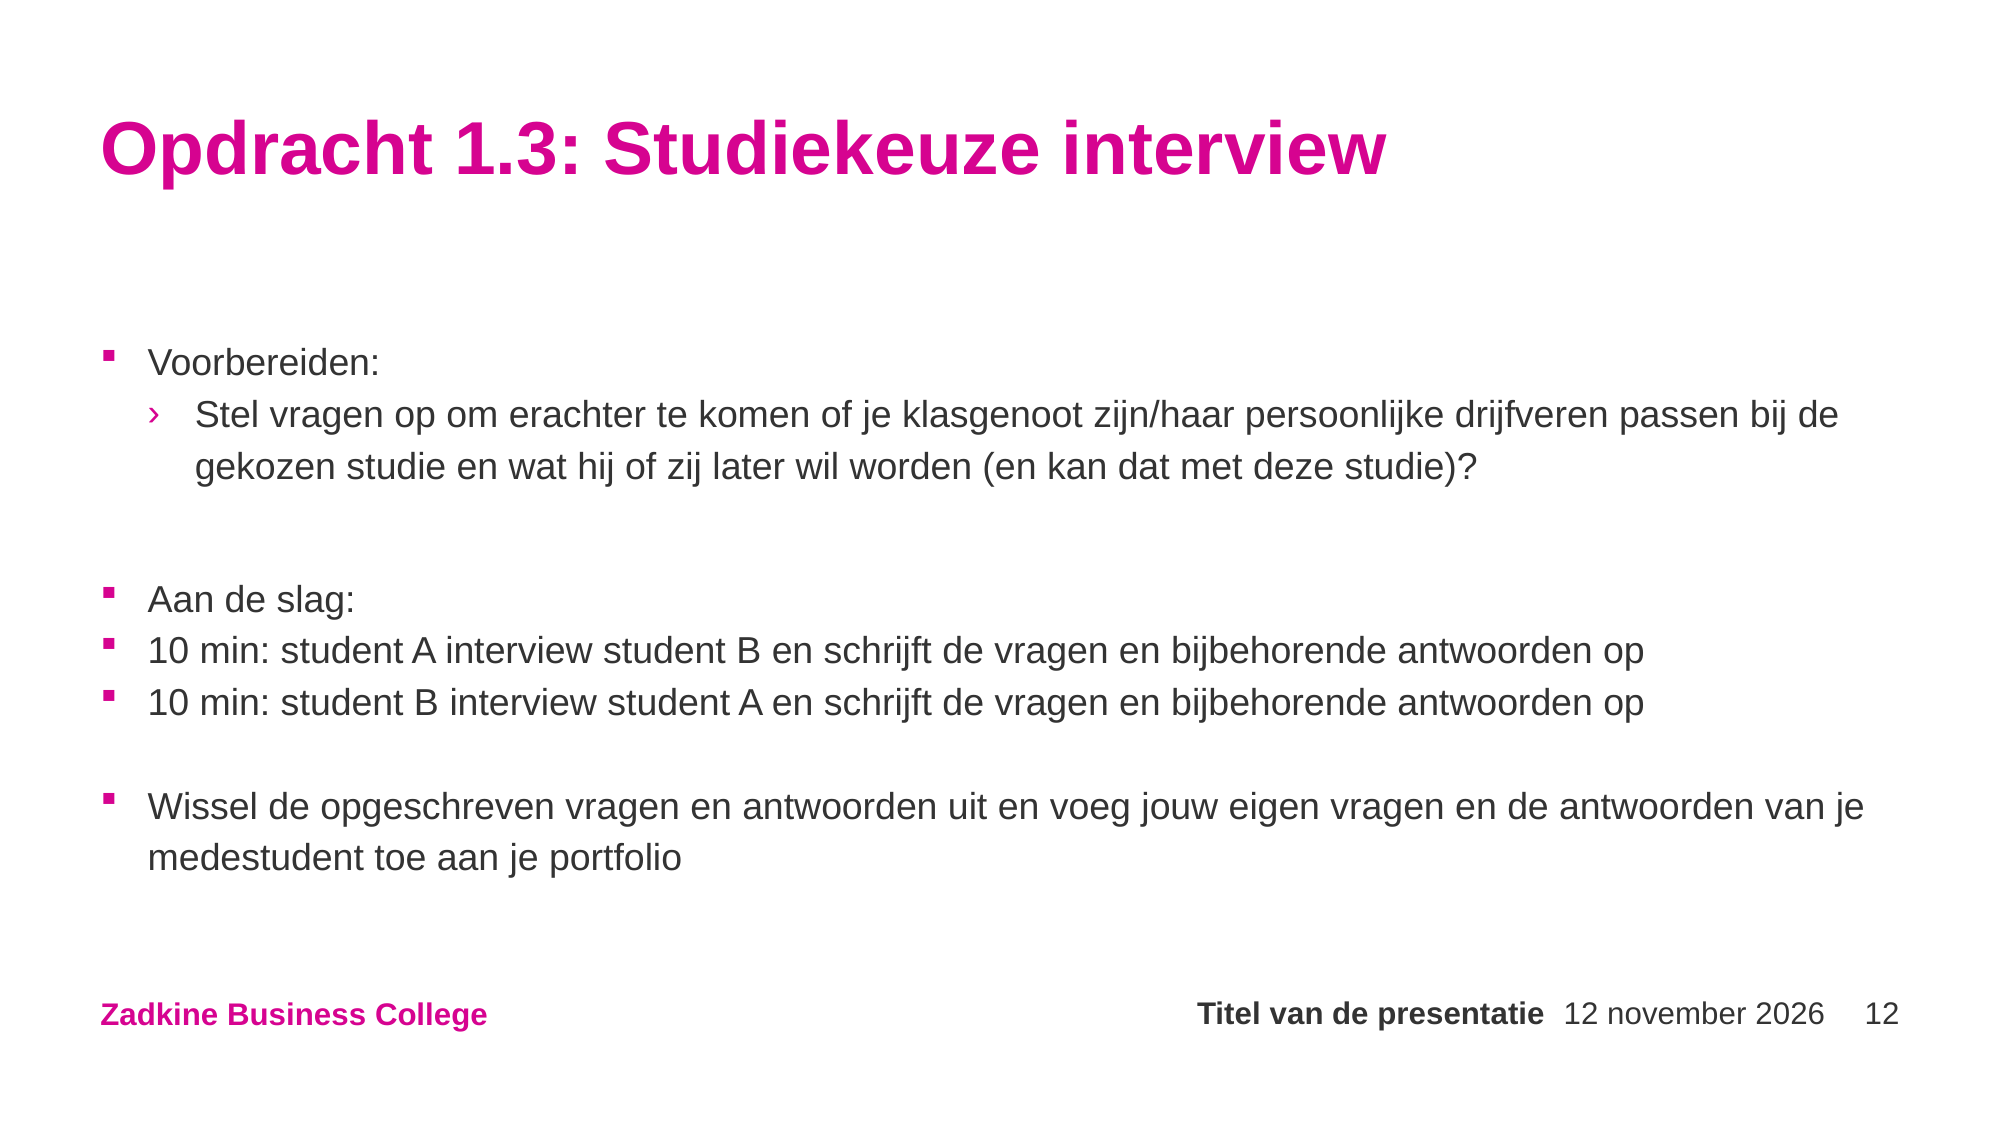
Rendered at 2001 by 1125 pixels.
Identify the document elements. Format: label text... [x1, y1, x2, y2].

slide_number 12 [1825, 993, 1900, 1033]
footer Titel van de presentatie [870, 993, 1546, 1033]
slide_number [1546, 993, 1825, 1033]
list Voorbereiden: Stel vragen op om erachter te komen of je klasgenoot zijn/haar persoonlijke drijfveren passen bij de gekozen studie en wat hij of zij later wil worden (en kan dat met deze studie)? Aan de slag: 10 min: student A interview student B en schrijft de vragen en bijbehorende antwoorden op 10 min: student B interview student A en schrijft de vragen en bijbehorende antwoorden op Wissel de opgeschreven vragen en antwoorden uit en voeg jouw eigen vragen en de antwoorden van je medestudent toe aan je portfolio [100, 331, 1900, 917]
title Opdracht 1.3: Studiekeuze interview [100, 100, 1900, 190]
